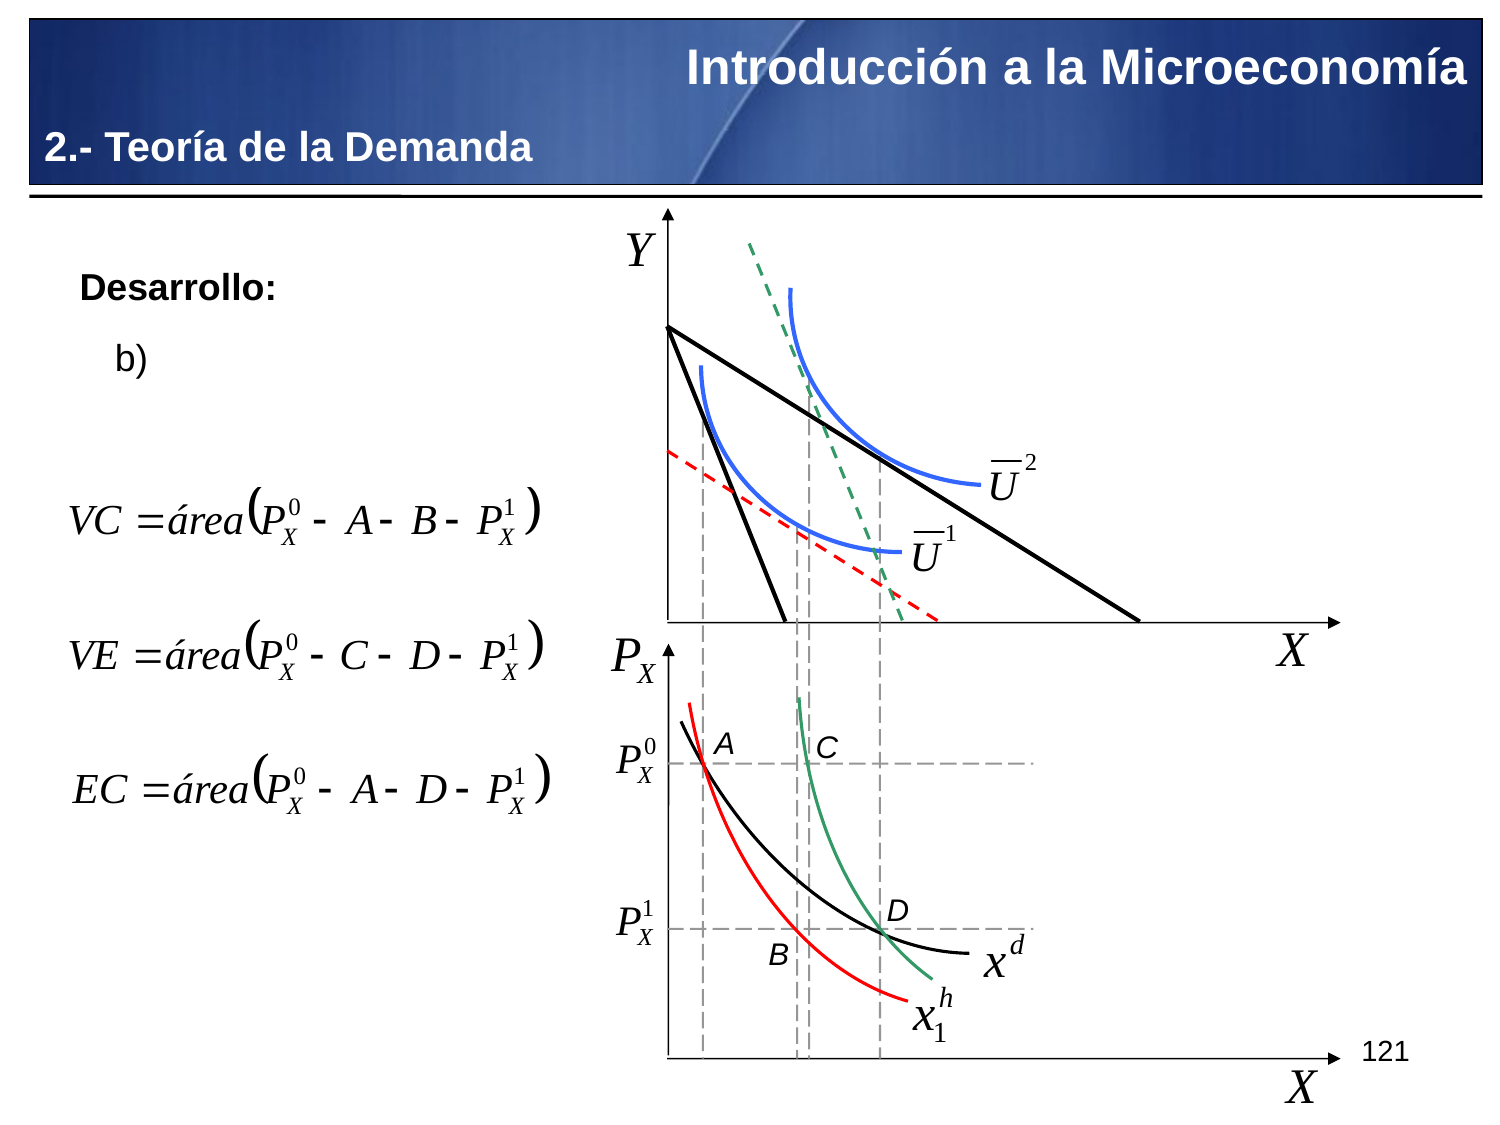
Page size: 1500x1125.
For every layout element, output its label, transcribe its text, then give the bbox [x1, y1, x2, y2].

text_box b) [100, 326, 172, 386]
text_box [602, 207, 1341, 1112]
text_box Desarrollo: [64, 255, 597, 316]
text_box Introducción a la Microeconomía [608, 26, 1483, 102]
text_box [29, 19, 1483, 185]
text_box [64, 487, 550, 823]
slide_number 121 [1344, 1024, 1426, 1103]
text_box 2.- Teoría de la Demanda [29, 112, 585, 178]
